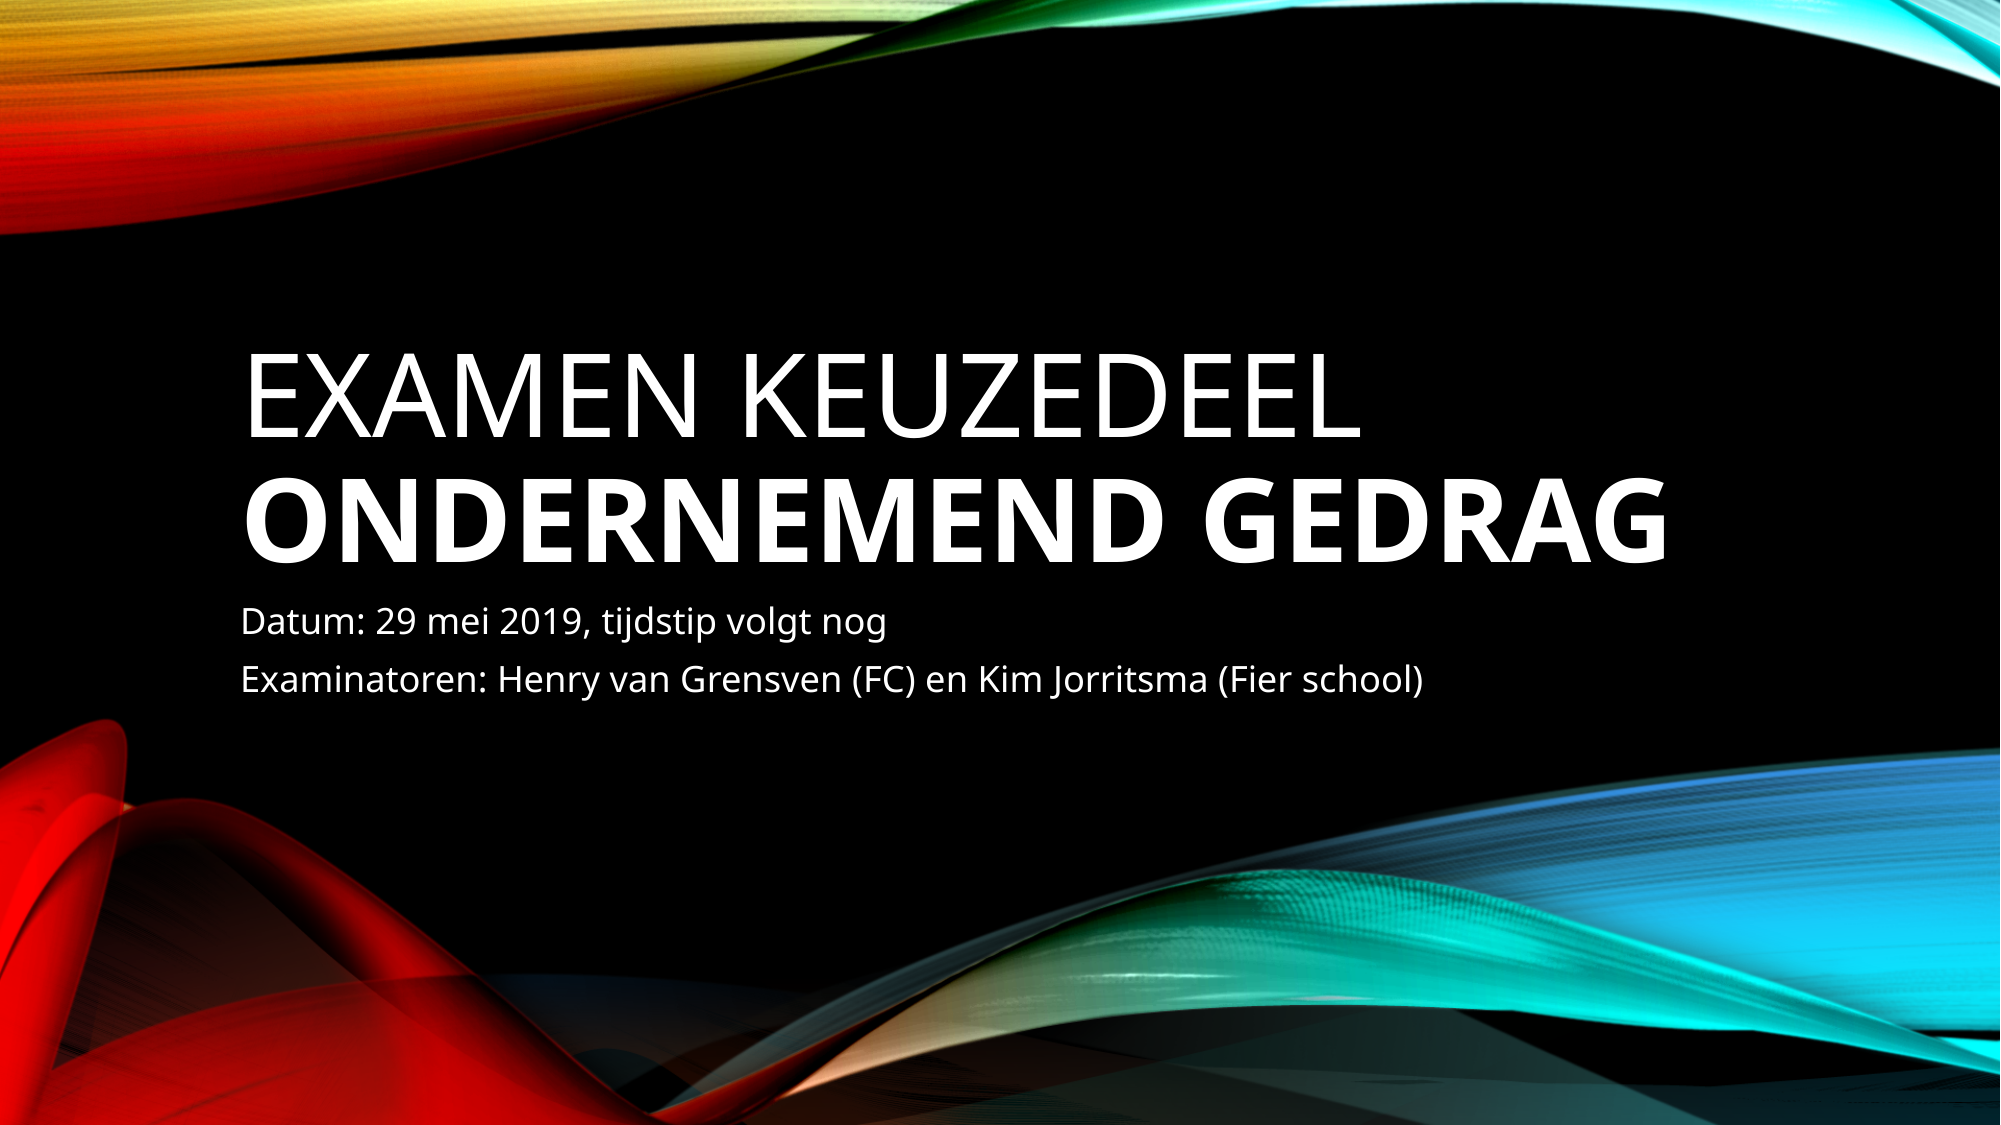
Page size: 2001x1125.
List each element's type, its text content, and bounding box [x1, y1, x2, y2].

subtitle Datum: 29 mei 2019, tijdstip volgt nog Examinatoren: Henry van Grensven (FC) en Kim Jorritsma (Fier school) [225, 595, 1775, 709]
picture [0, 0, 2000, 237]
title Examen keuzedeel ondernemend gedrag [225, 295, 1775, 595]
picture [0, 717, 2000, 1125]
